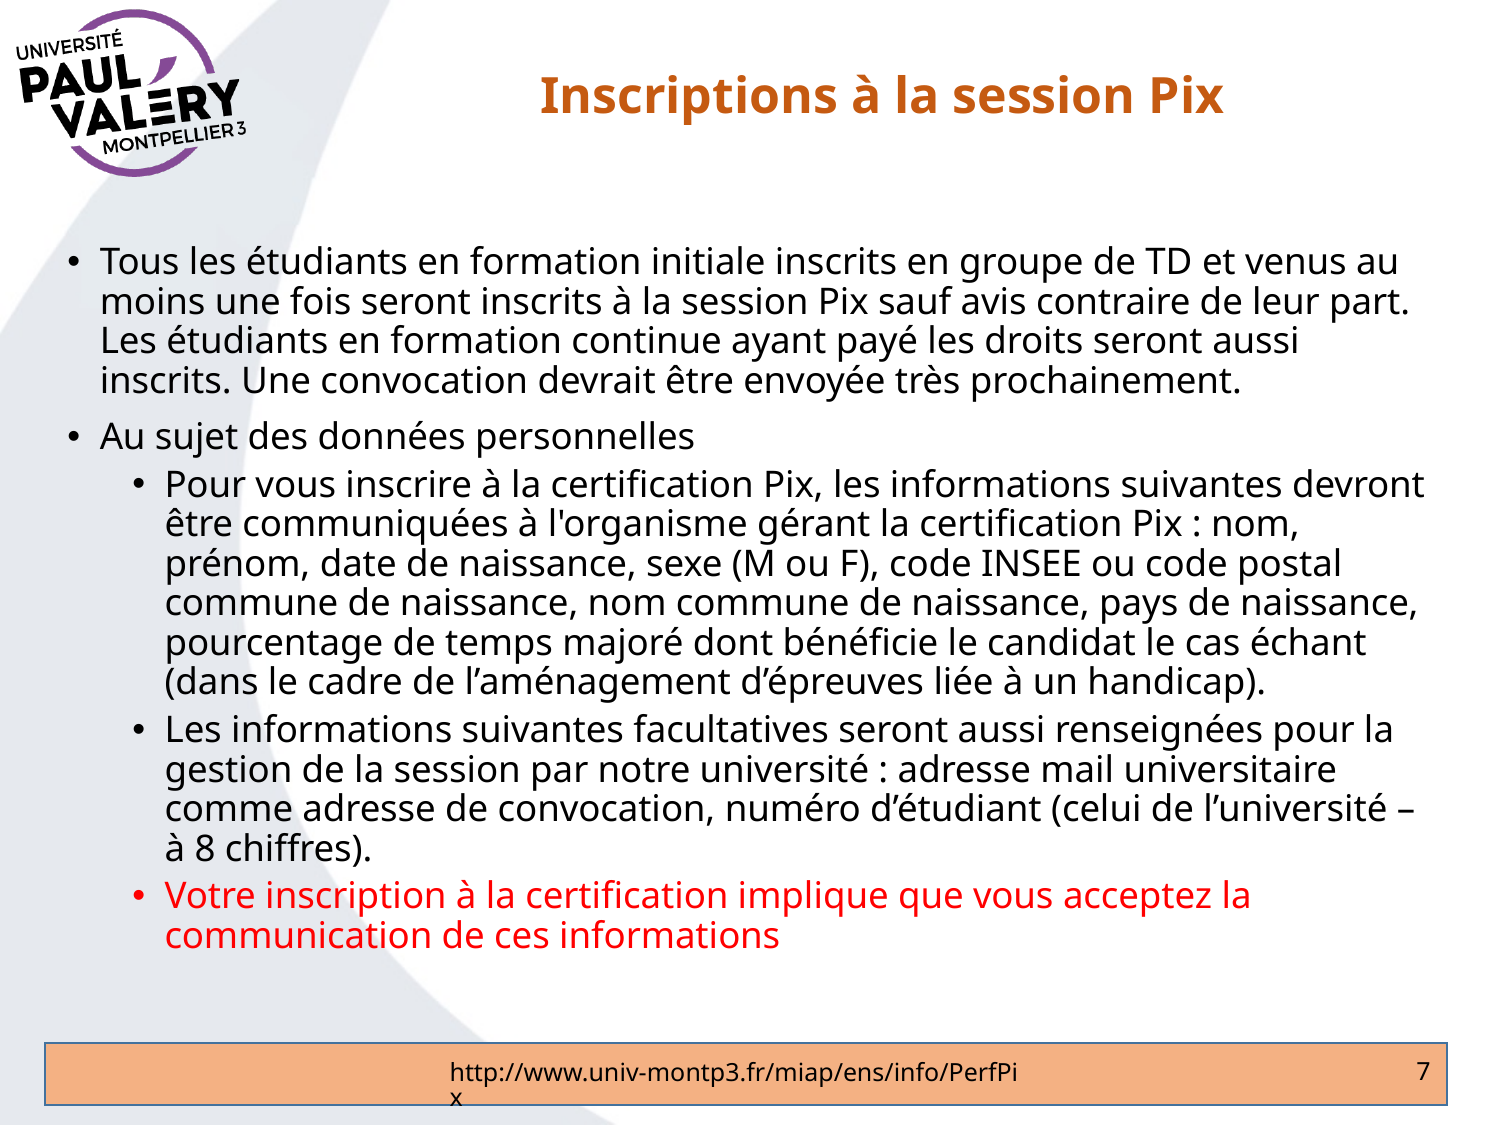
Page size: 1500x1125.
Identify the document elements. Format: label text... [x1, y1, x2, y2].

slide_number 7 [1107, 1042, 1446, 1103]
picture [0, 0, 1500, 1125]
list Tous les étudiants en formation initiale inscrits en groupe de TD et venus au moins une fois seront inscrits à la session Pix sauf avis contraire de leur part. Les étudiants en formation continue ayant payé les droits seront aussi inscrits. Une convocation devrait être envoyée très prochainement. Au sujet des données personnelles Pour vous inscrire à la certification Pix, les informations suivantes devront être communiquées à l'organisme gérant la certification Pix : nom, prénom, date de naissance, sexe (M ou F), code INSEE ou code postal commune de naissance, nom commune de naissance, pays de naissance, pourcentage de temps majoré dont bénéficie le candidat le cas échant (dans le cadre de l’aménagement d’épreuves liée à un handicap). Les informations suivantes facultatives seront aussi renseignées pour la gestion de la session par notre université : adresse mail universitaire comme adresse de convocation, numéro d’étudiant (celui de l’université – à 8 chiffres). Votre inscription à la certification implique que vous acceptez la communication de ces informations [52, 235, 1446, 1001]
title Inscriptions à la session Pix [319, 28, 1446, 168]
footer http://www.univ-montp3.fr/miap/ens/info/PerfPix [434, 1043, 1041, 1104]
